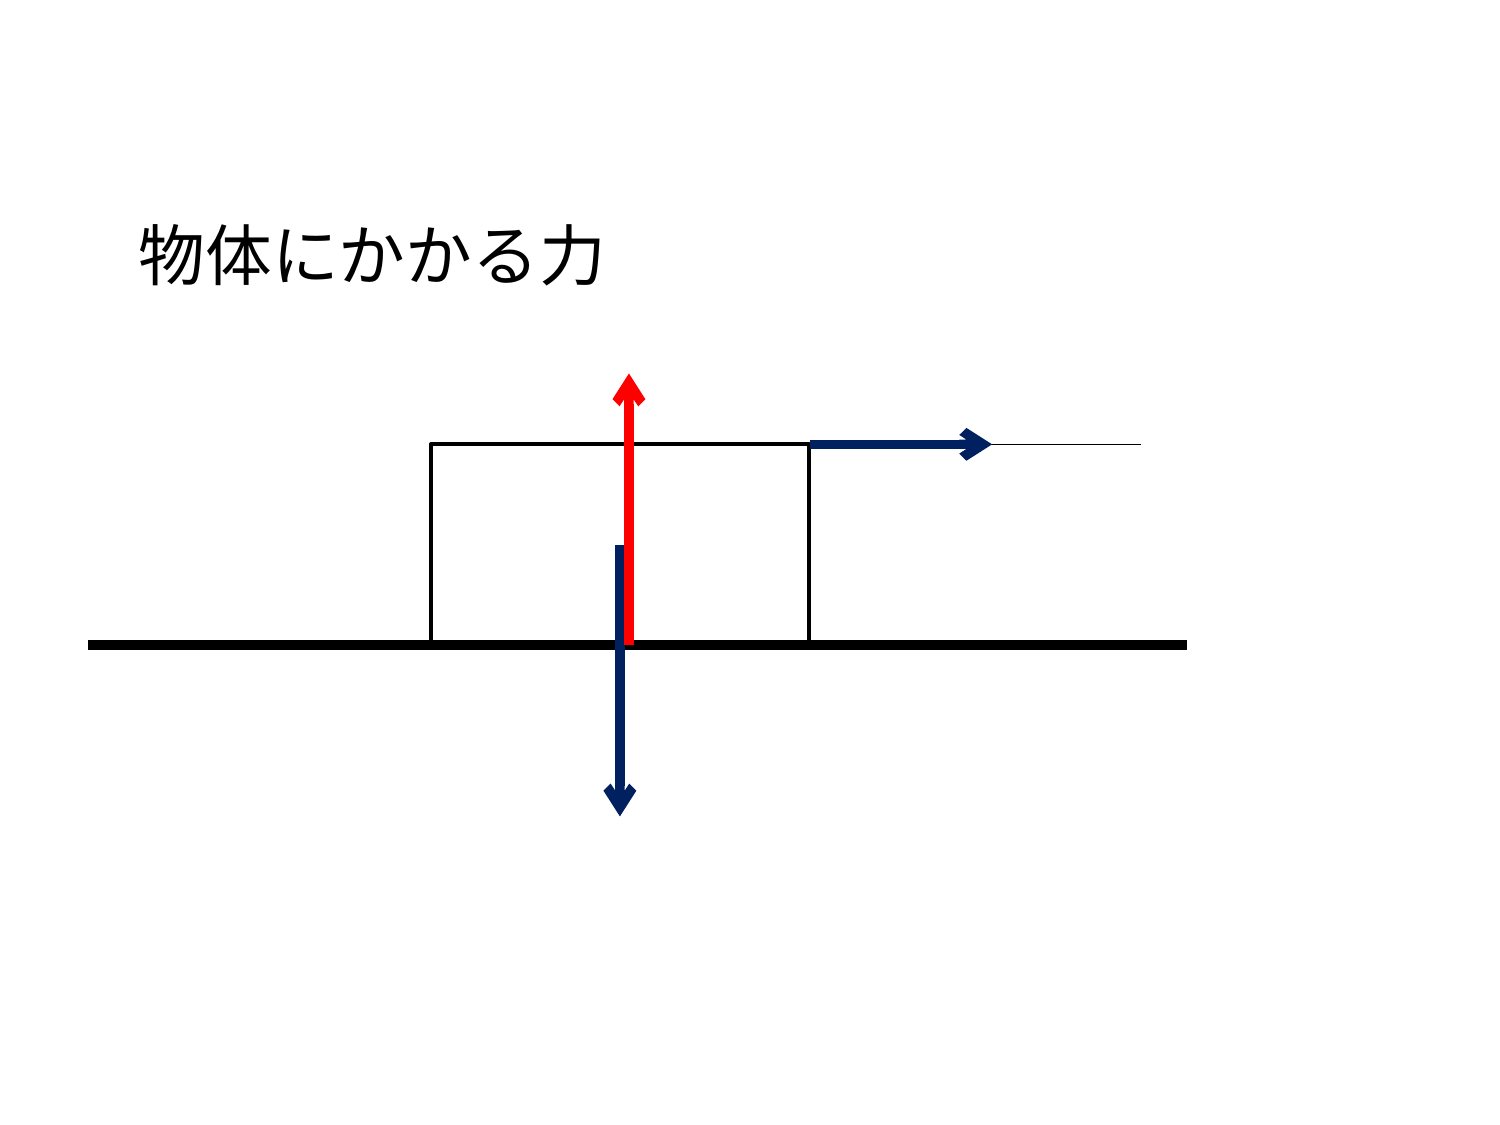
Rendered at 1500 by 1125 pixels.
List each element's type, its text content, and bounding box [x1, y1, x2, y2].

text_box [634, 442, 811, 644]
text_box 物体にかかる力 [123, 206, 771, 302]
text_box [429, 442, 624, 644]
